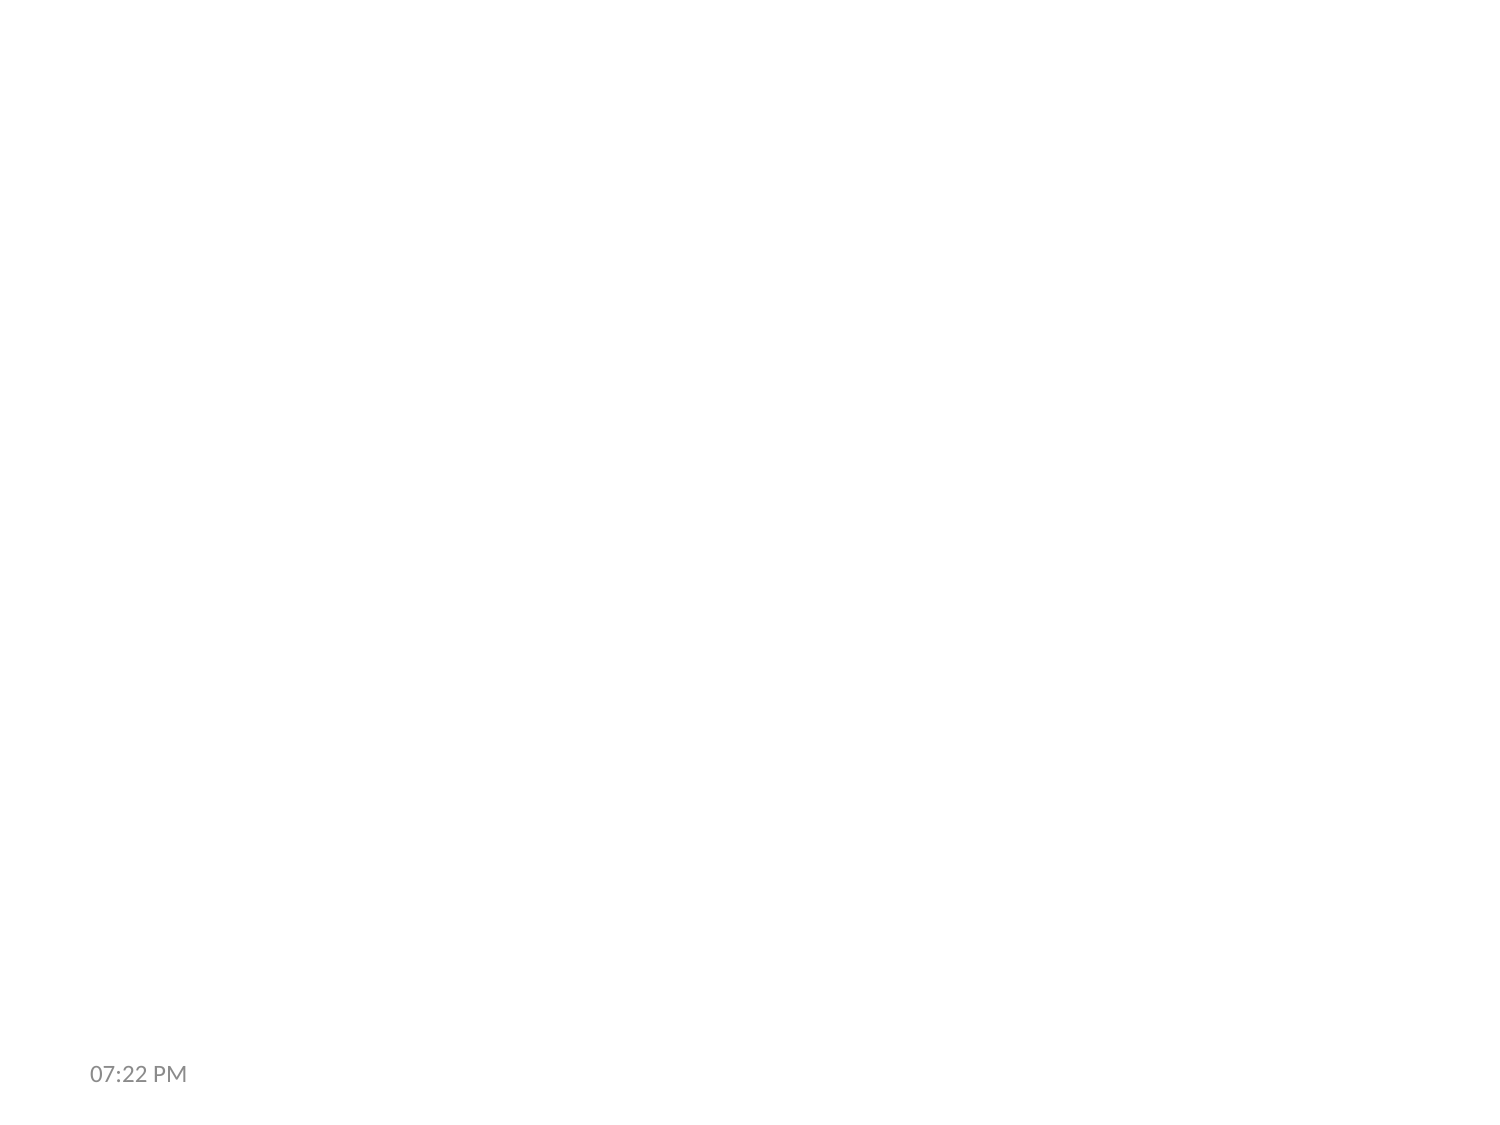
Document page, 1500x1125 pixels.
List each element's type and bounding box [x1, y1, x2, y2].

slide_number [75, 1042, 425, 1103]
